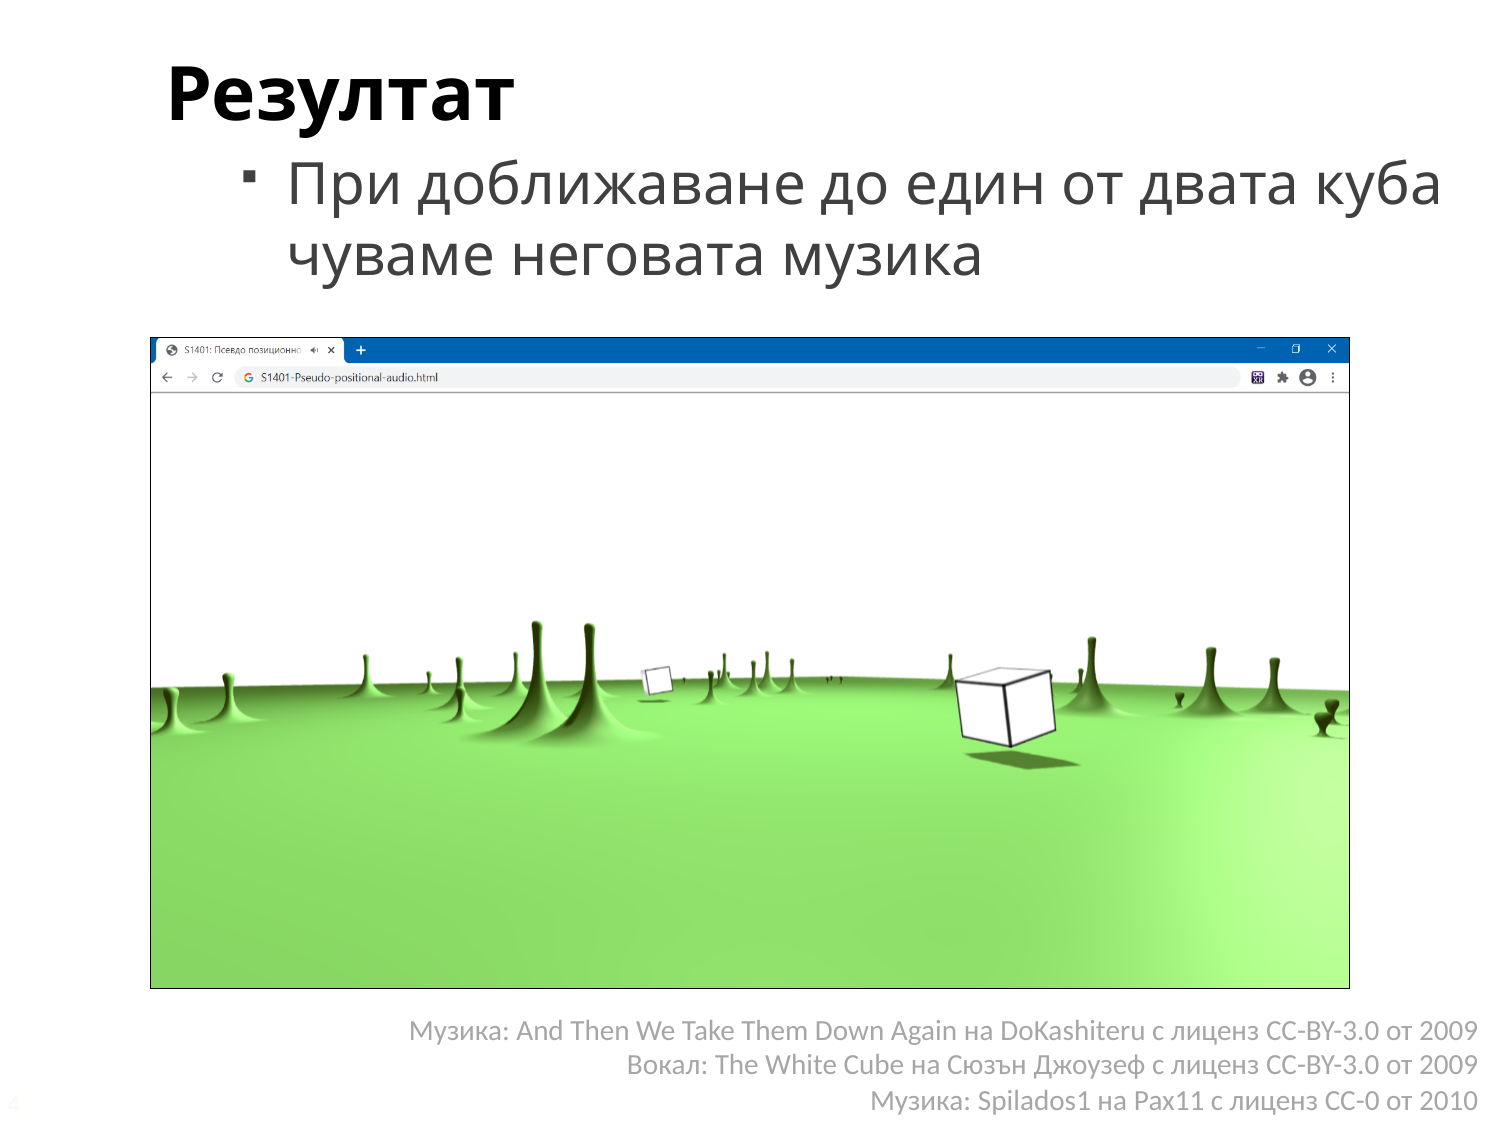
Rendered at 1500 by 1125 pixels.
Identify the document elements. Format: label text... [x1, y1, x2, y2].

text_box Музика: And Then We Take Them Down Again на DoKashiteru с лиценз CC-BY-3.0 от 2009 Вокал: The White Cube на Сюзън Джоузеф с лиценз CC-BY-3.0 от 2009 Музика: Spilados1 на Pax11 с лиценз CC-0 от 2010 [393, 1003, 1493, 1124]
list Резултат При доближаване до един от двата куба чуваме неговата музика [150, 37, 1488, 1113]
picture [149, 337, 1351, 989]
